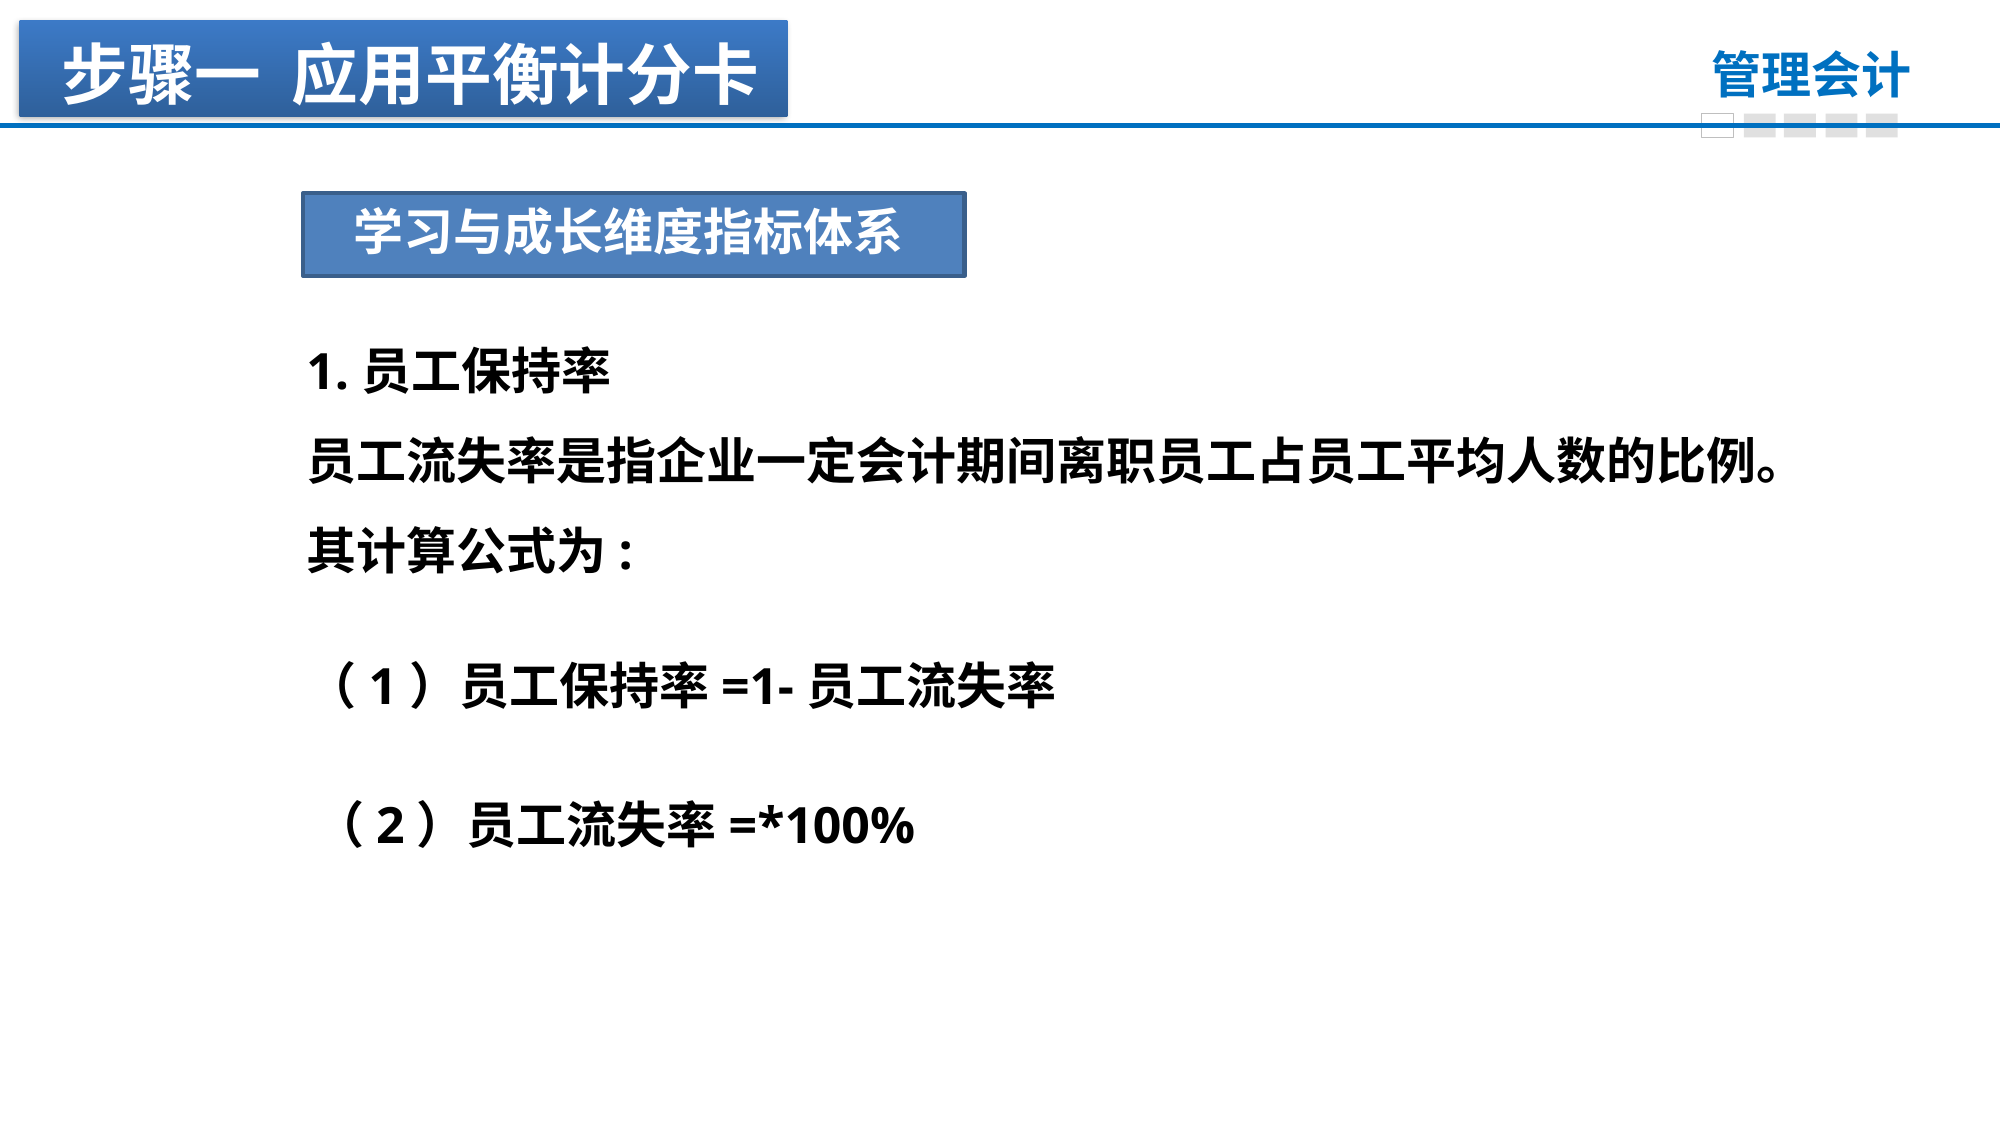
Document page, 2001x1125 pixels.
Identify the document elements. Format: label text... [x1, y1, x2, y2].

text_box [302, 193, 965, 277]
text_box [19, 20, 788, 122]
text_box （1）员工保持率=1-员工流失率 [306, 654, 1106, 775]
text_box 1.员工保持率 员工流失率是指企业一定会计期间离职员工占员工平均人数的比例。其计算公式为: [306, 309, 1854, 640]
